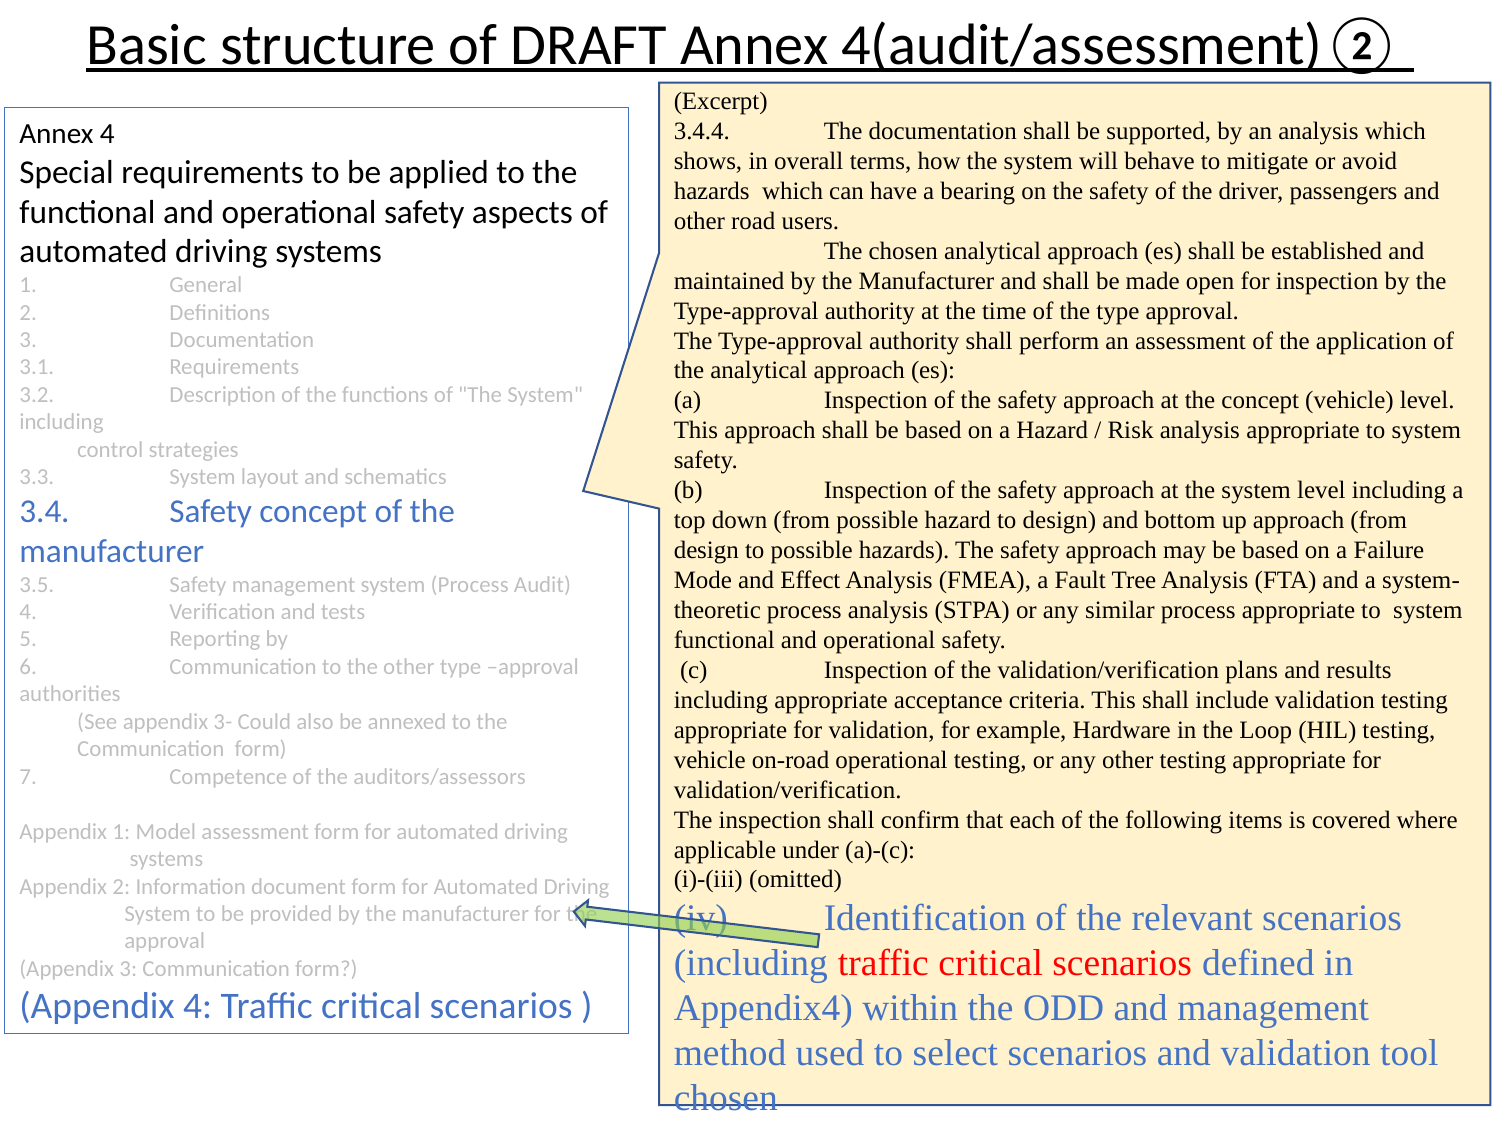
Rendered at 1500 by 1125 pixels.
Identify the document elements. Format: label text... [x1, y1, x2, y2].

text_box [572, 898, 821, 949]
text_box (Excerpt) 3.4.4. The documentation shall be supported, by an analysis which shows, in overall terms, how the system will behave to mitigate or avoid hazards which can have a bearing on the safety of the driver, passengers and other road users. The chosen analytical approach (es) shall be established and maintained by the Manufacturer and shall be made open for inspection by the Type-approval authority at the time of the type approval. The Type-approval authority shall perform an assessment of the application of the analytical approach (es): (a) Inspection of the safety approach at the concept (vehicle) level. This approach shall be based on a Hazard / Risk analysis appropriate to system safety. (b) Inspection of the safety approach at the system level including a top down (from possible hazard to design) and bottom up approach (from design to possible hazards). The safety approach may be based on a Failure Mode and Effect Analysis (FMEA), a Fault Tree Analysis (FTA) and a system-theoretic process analysis (STPA) or any similar process appropriate to system functional and operational safety. (c) Inspection of the validation/verification plans and results including appropriate acceptance criteria. This shall include validation testing appropriate for validation, for example, Hardware in the Loop (HIL) testing, vehicle on-road operational testing, or any other testing appropriate for validation/verification. The inspection shall confirm that each of the following items is covered where applicable under (a)-(c): (i)-(iii) (omitted) (iv) Identification of the relevant scenarios (including traffic critical scenarios defined in Appendix4) within the ODD and management method used to select scenarios and validation tool chosen [659, 77, 1491, 1125]
text_box Basic structure of DRAFT Annex 4(audit/assessment)② [71, 0, 1429, 84]
text_box [581, 84, 659, 914]
text_box Annex 4 Special requirements to be applied to the functional and operational safety aspects of automated driving systems 1. General 2. Definitions 3. Documentation 3.1. Requirements 3.2. Description of the functions of "The System" including control strategies 3.3. System layout and schematics 3.4. Safety concept of the manufacturer 3.5. Safety management system (Process Audit) 4. Verification and tests 5. Reporting by 6. Communication to the other type –approval authorities (See appendix 3- Could also be annexed to the Communication form) 7. Competence of the auditors/assessors Appendix 1: Model assessment form for automated driving systems Appendix 2: Information document form for Automated Driving System to be provided by the manufacturer for the approval (Appendix 3: Communication form?) (Appendix 4: Traffic critical scenarios ) [4, 107, 629, 1034]
